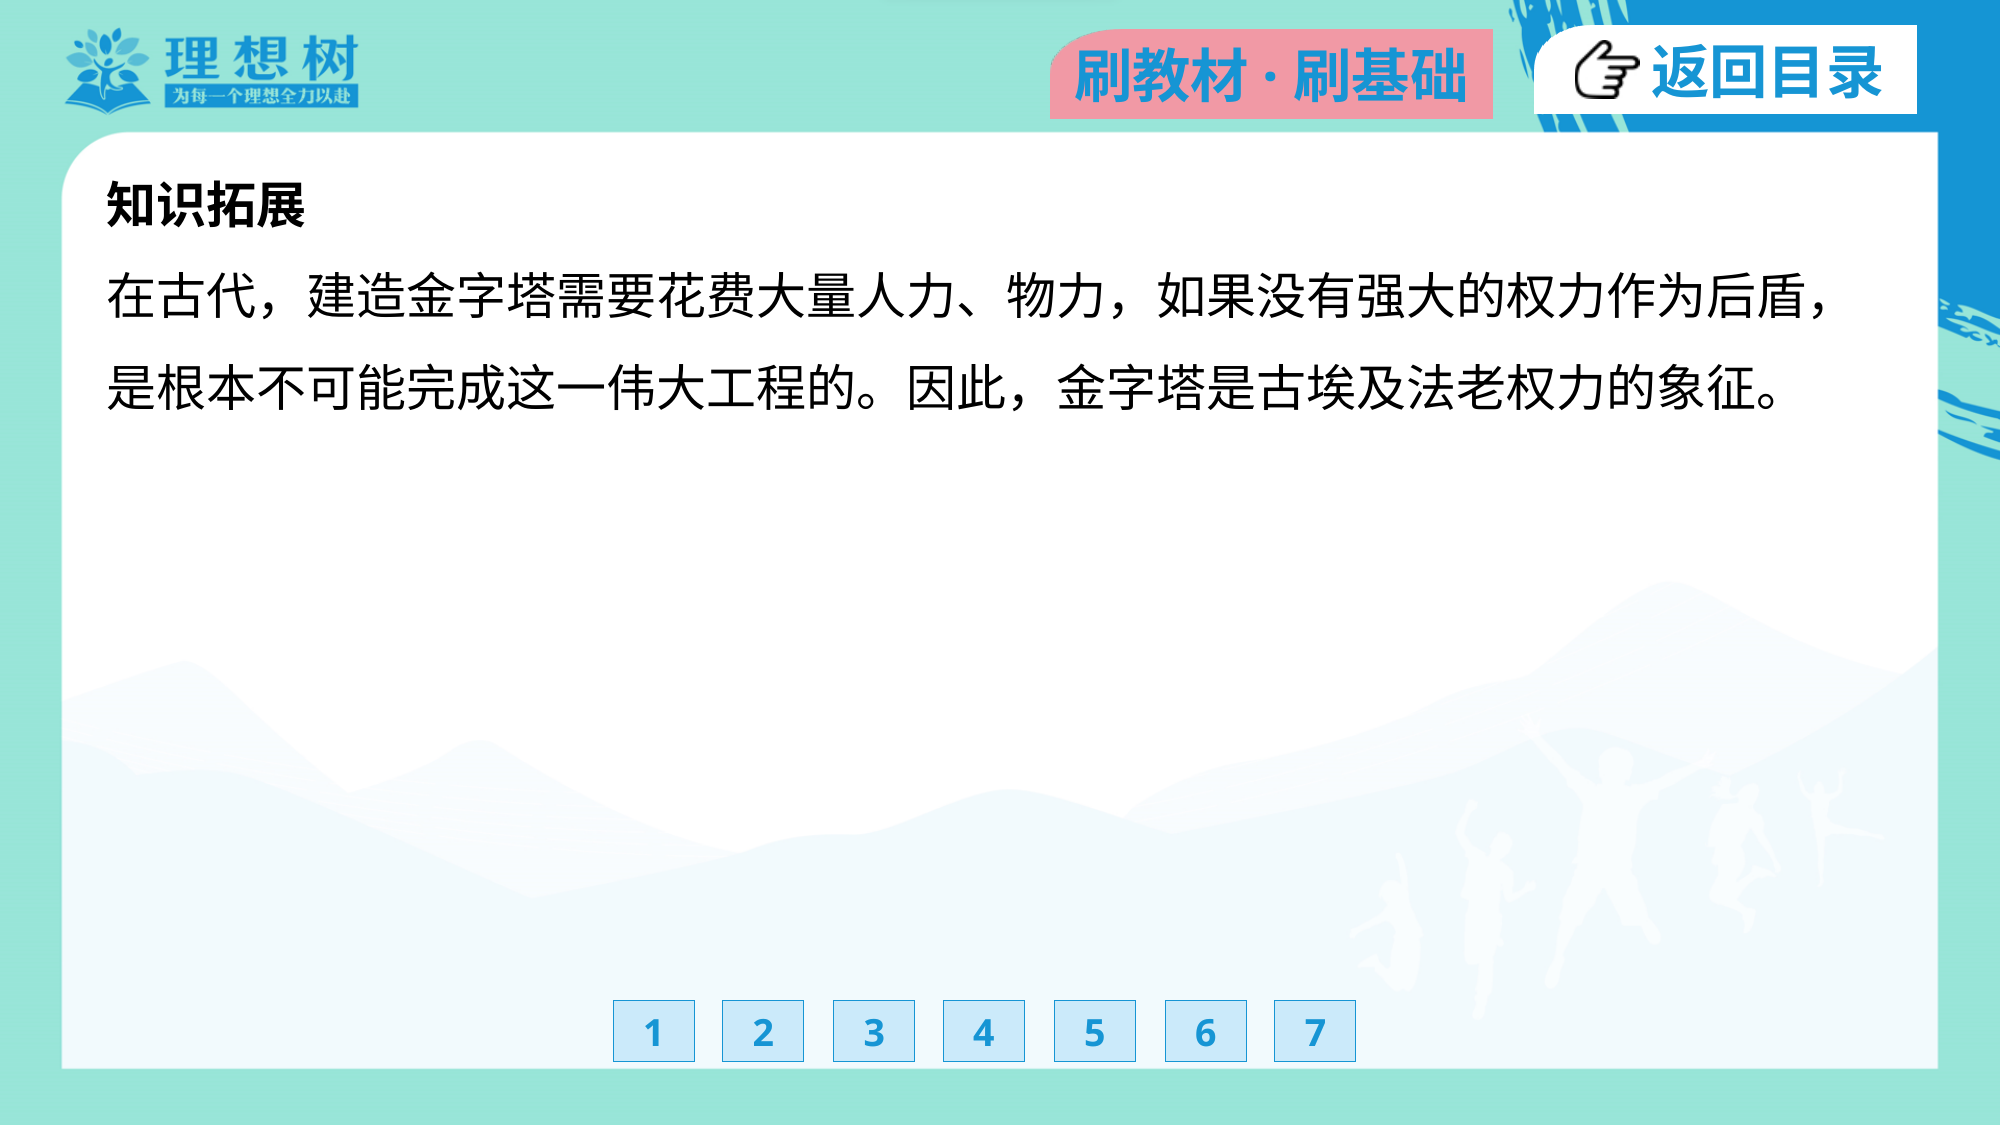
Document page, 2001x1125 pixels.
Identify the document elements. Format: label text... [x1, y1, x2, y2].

picture [0, 0, 2000, 1125]
text_box 知识拓展 在古代，建造金字塔需要花费大量人力、物力，如果没有强大的权力作为后盾， 是根本不可能完成这一伟大工程的。因此，金字塔是古埃及法老权力的象征。 [106, 141, 1895, 417]
